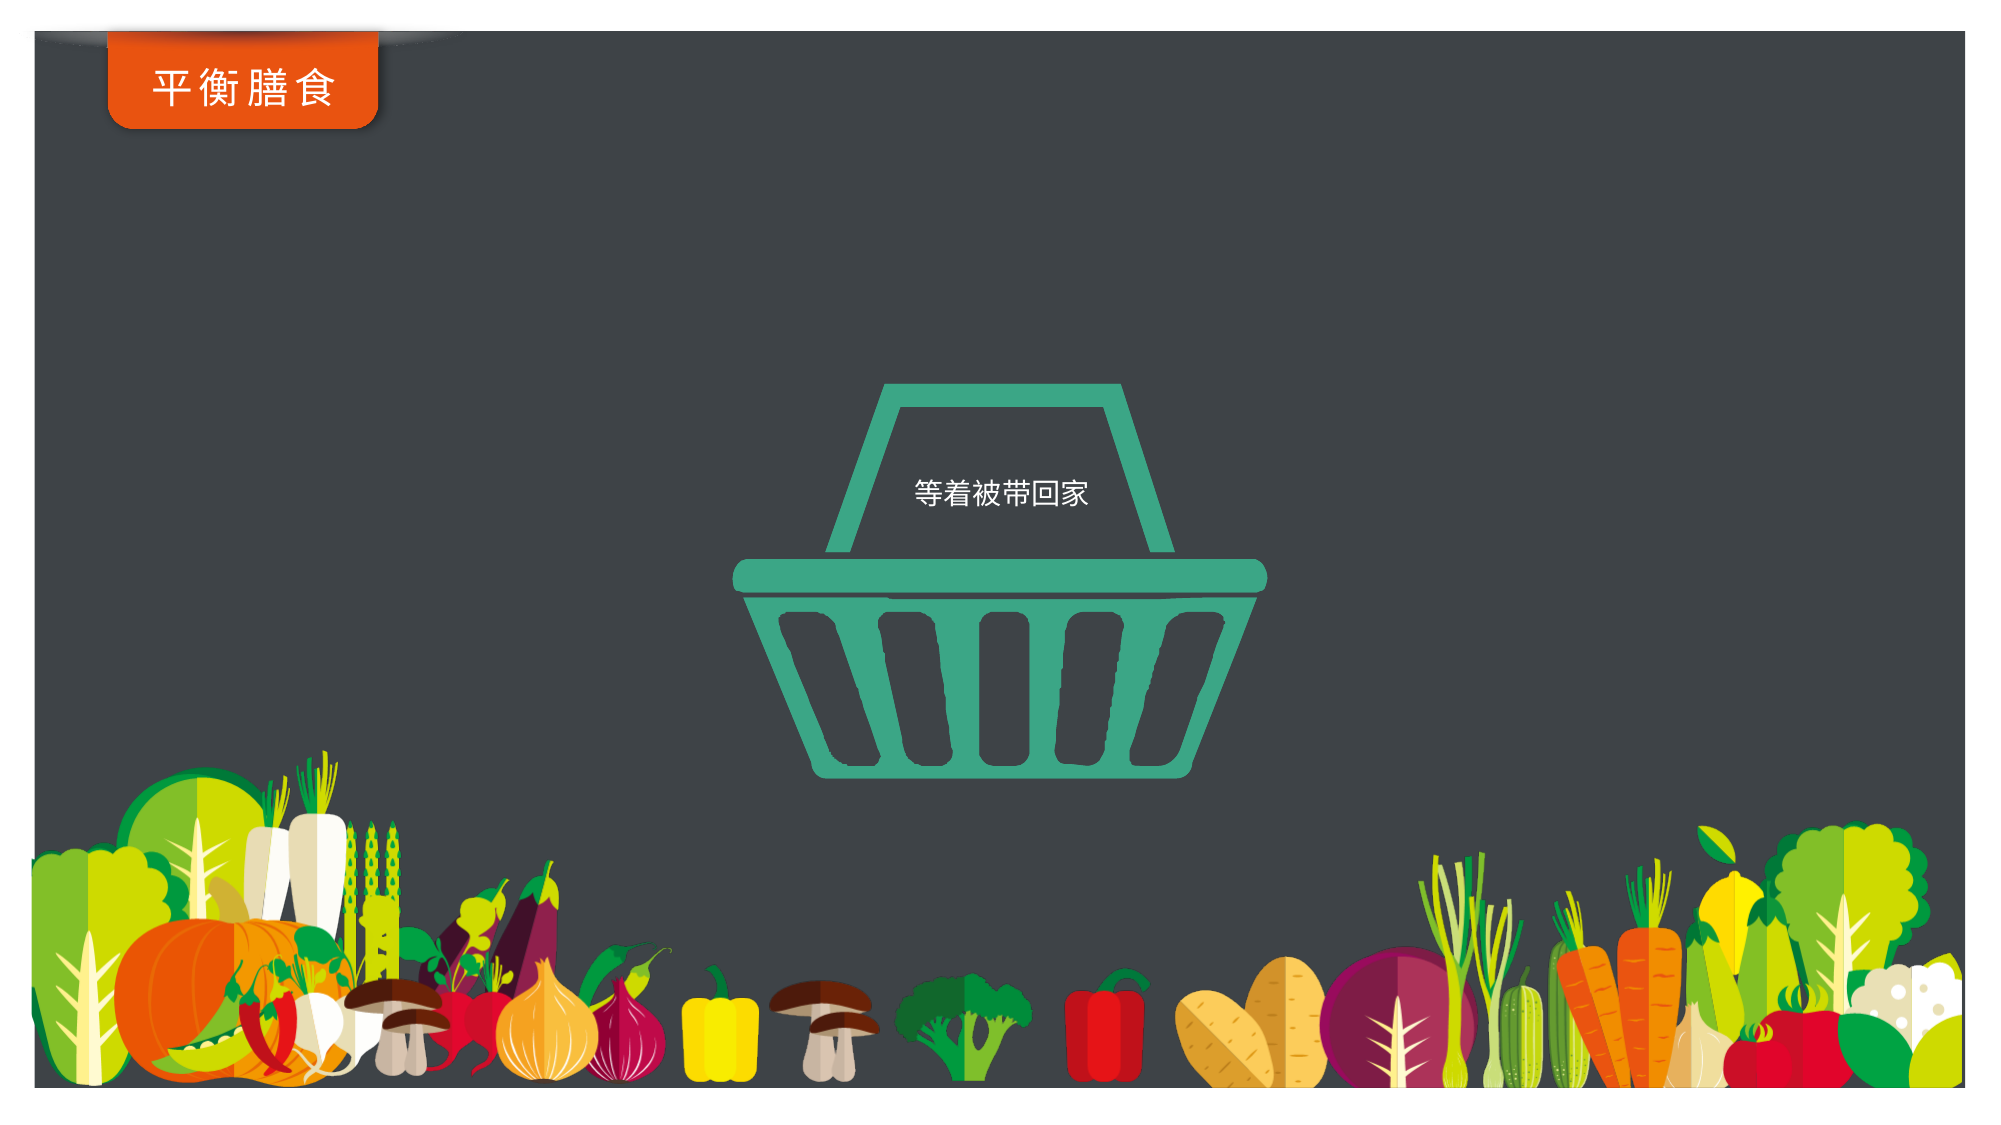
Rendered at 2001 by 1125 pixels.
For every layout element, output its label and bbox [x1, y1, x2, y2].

picture [31, 750, 1989, 1111]
text_box [18, 12, 463, 129]
text_box [732, 383, 1268, 750]
